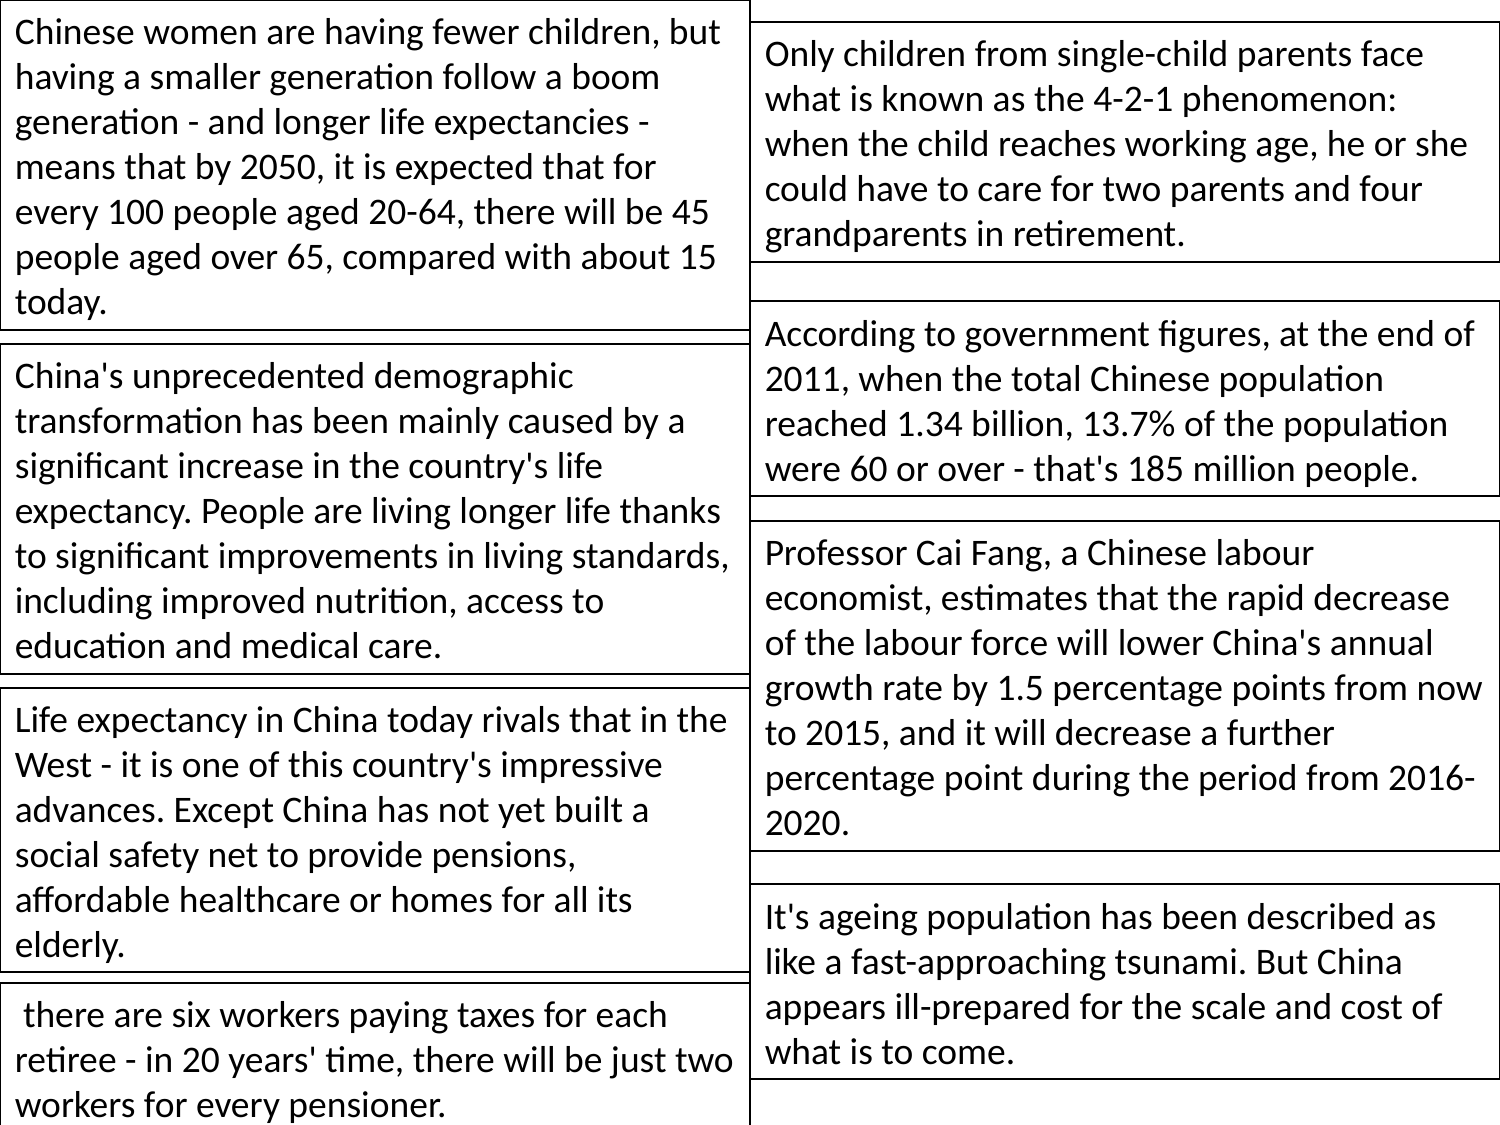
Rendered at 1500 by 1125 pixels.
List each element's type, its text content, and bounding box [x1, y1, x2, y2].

text_box According to government figures, at the end of 2011, when the total Chinese population reached 1.34 billion, 13.7% of the population were 60 or over - that's 185 million people. [749, 301, 1500, 497]
text_box Only children from single-child parents face what is known as the 4-2-1 phenomenon: when the child reaches working age, he or she could have to care for two parents and four grandparents in retirement. [749, 22, 1500, 262]
text_box there are six workers paying taxes for each retiree - in 20 years' time, there will be just two workers for every pensioner. [0, 982, 750, 1125]
text_box China's unprecedented demographic transformation has been mainly caused by a significant increase in the country's life expectancy. People are living longer life thanks to significant improvements in living standards, including improved nutrition, access to education and medical care. [0, 343, 750, 674]
text_box Professor Cai Fang, a Chinese labour economist, estimates that the rapid decrease of the labour force will lower China's annual growth rate by 1.5 percentage points from now to 2015, and it will decrease a further percentage point during the period from 2016-2020. [749, 520, 1500, 851]
text_box It's ageing population has been described as like a fast-approaching tsunami. But China appears ill-prepared for the scale and cost of what is to come. [749, 884, 1500, 1080]
text_box Life expectancy in China today rivals that in the West - it is one of this country's impressive advances. Except China has not yet built a social safety net to provide pensions, affordable healthcare or homes for all its elderly. [0, 687, 750, 973]
text_box Chinese women are having fewer children, but having a smaller generation follow a boom generation - and longer life expectancies - means that by 2050, it is expected that for every 100 people aged 20-64, there will be 45 people aged over 65, compared with about 15 today. [0, 0, 750, 330]
